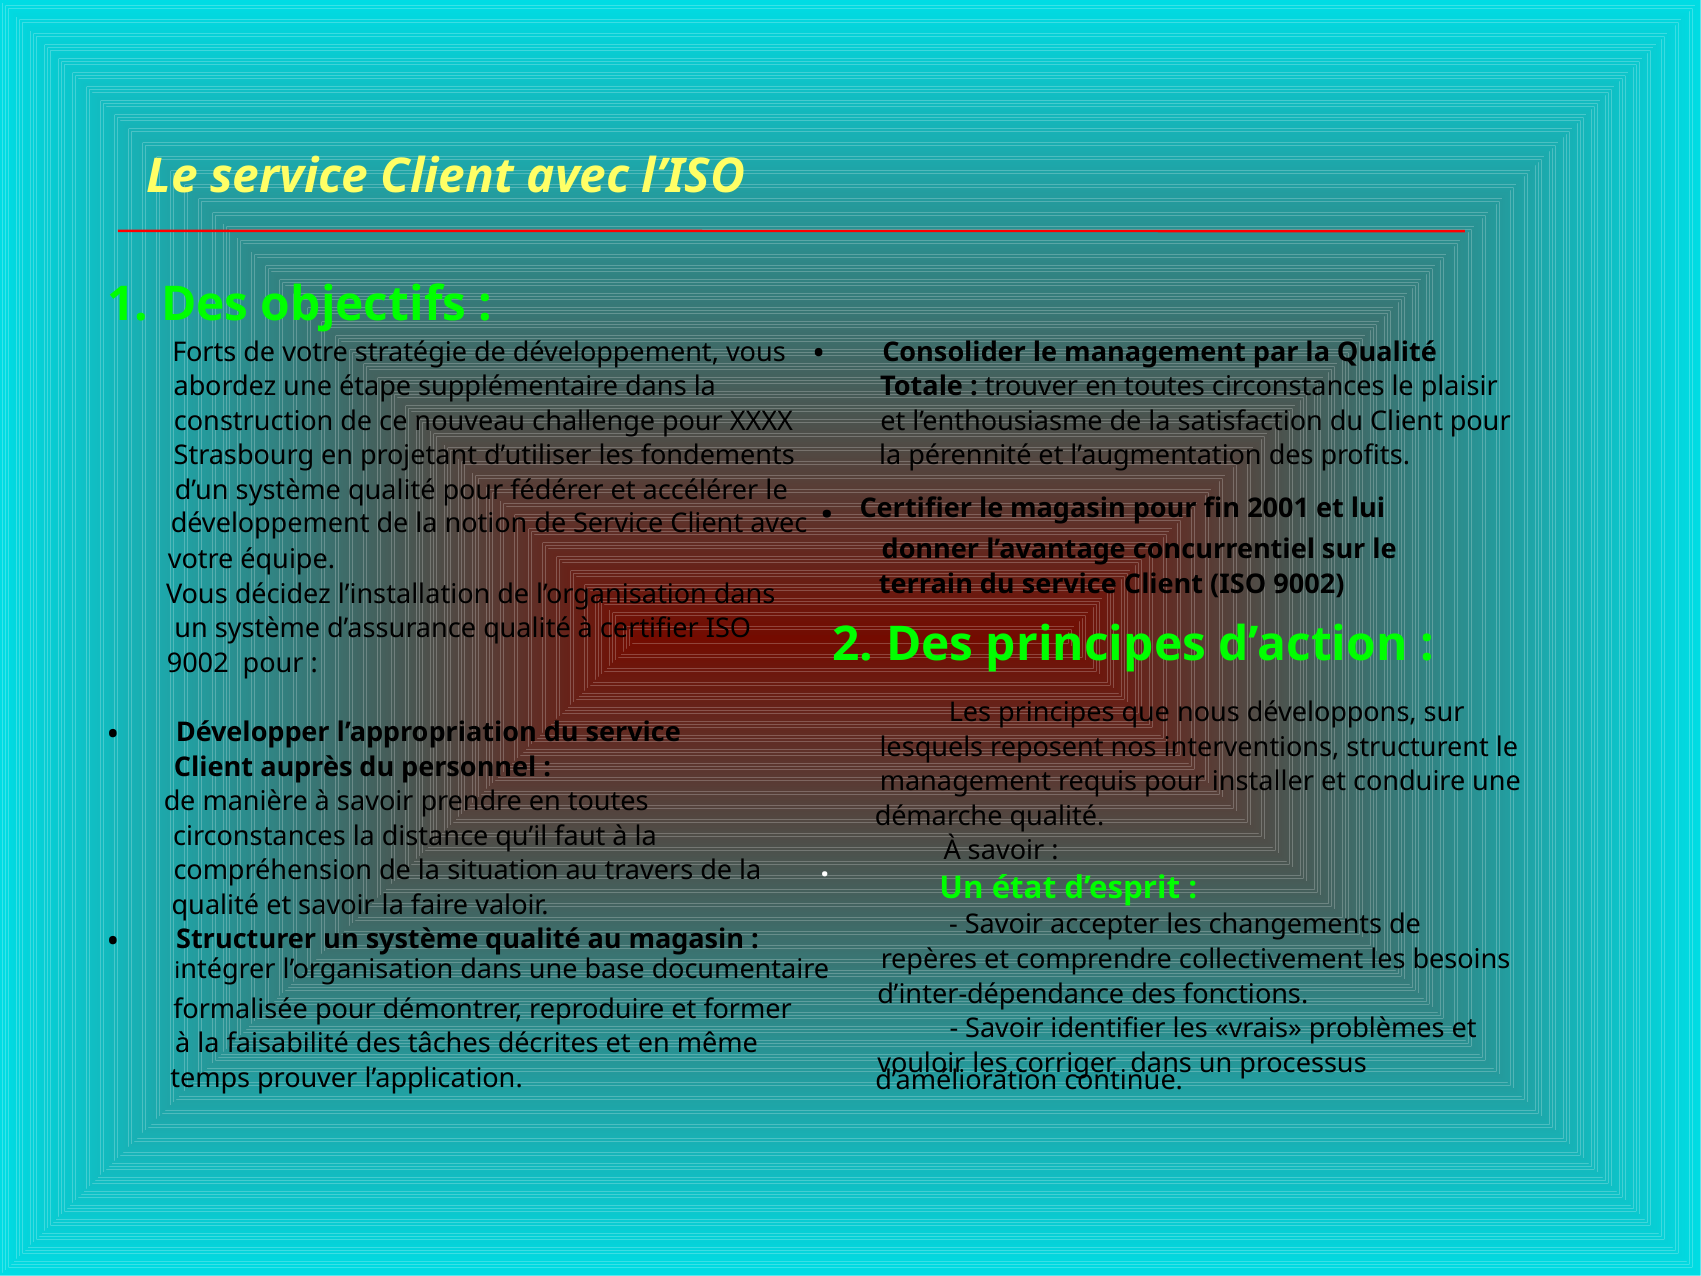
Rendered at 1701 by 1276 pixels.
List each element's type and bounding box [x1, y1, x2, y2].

text_box [7, 102, 1479, 1132]
